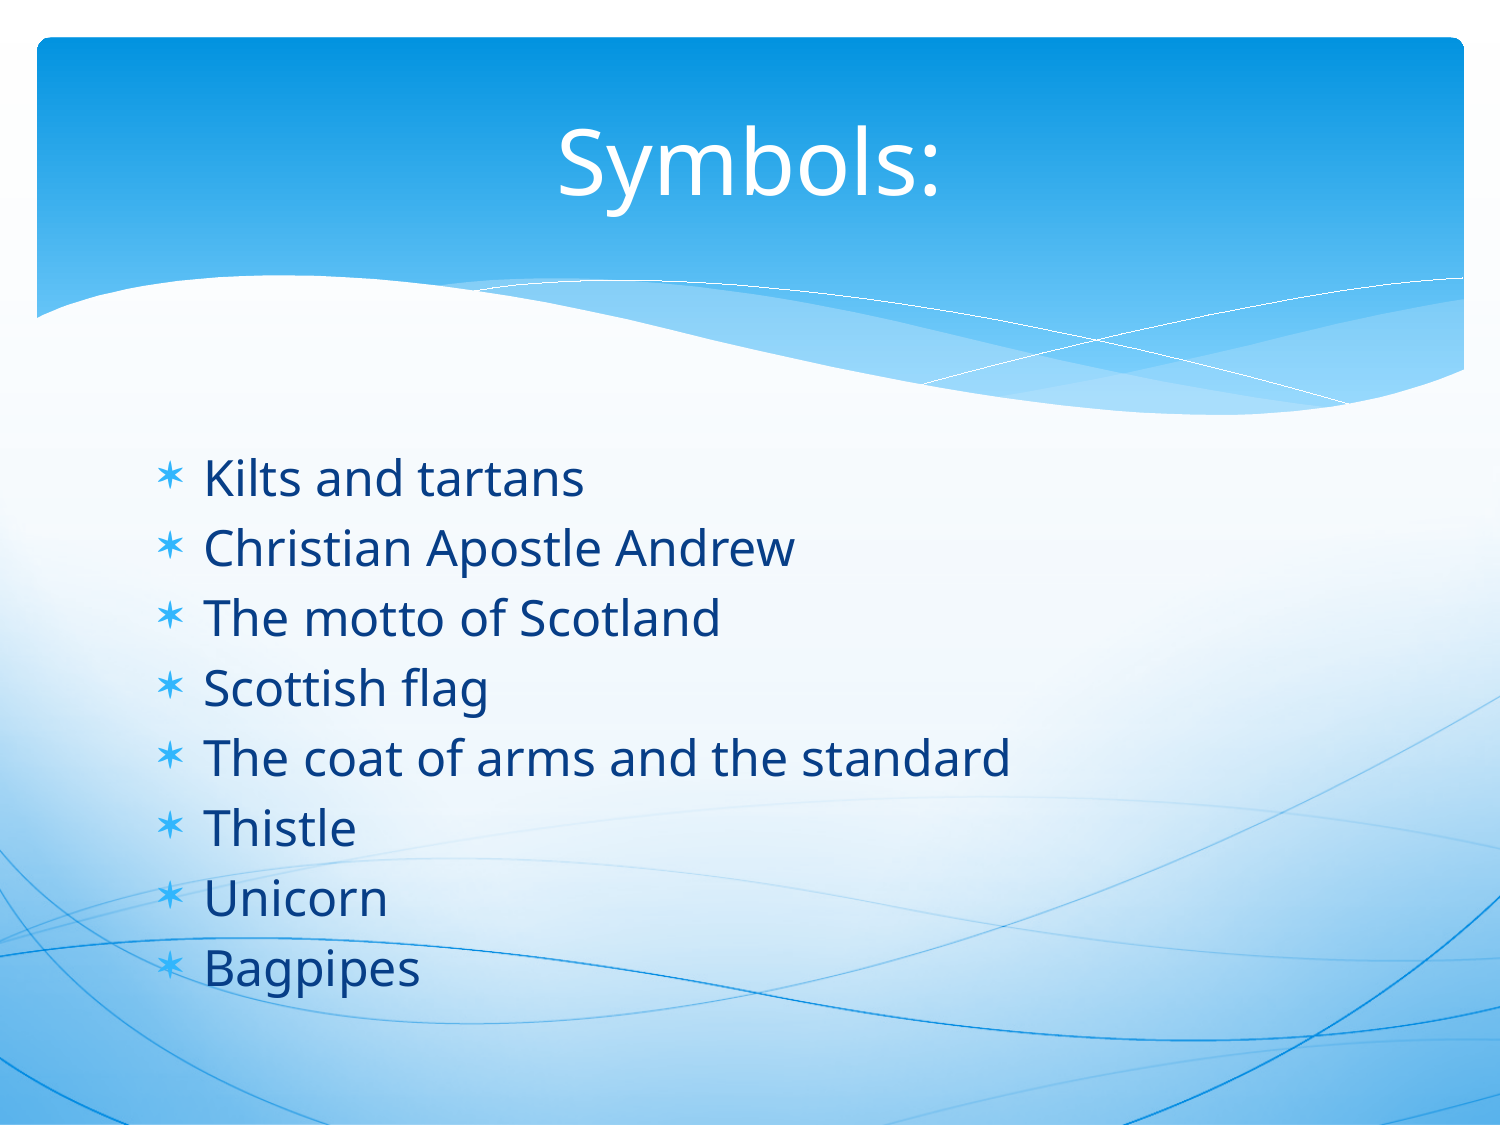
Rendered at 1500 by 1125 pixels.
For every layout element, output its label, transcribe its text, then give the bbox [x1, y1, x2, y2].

title Symbols: [75, 55, 1425, 261]
list Kilts and tartans Christian Apostle Andrew The motto of Scotland Scottish flag The coat of arms and the standard Thistle Unicorn Bagpipes [143, 438, 1359, 1005]
